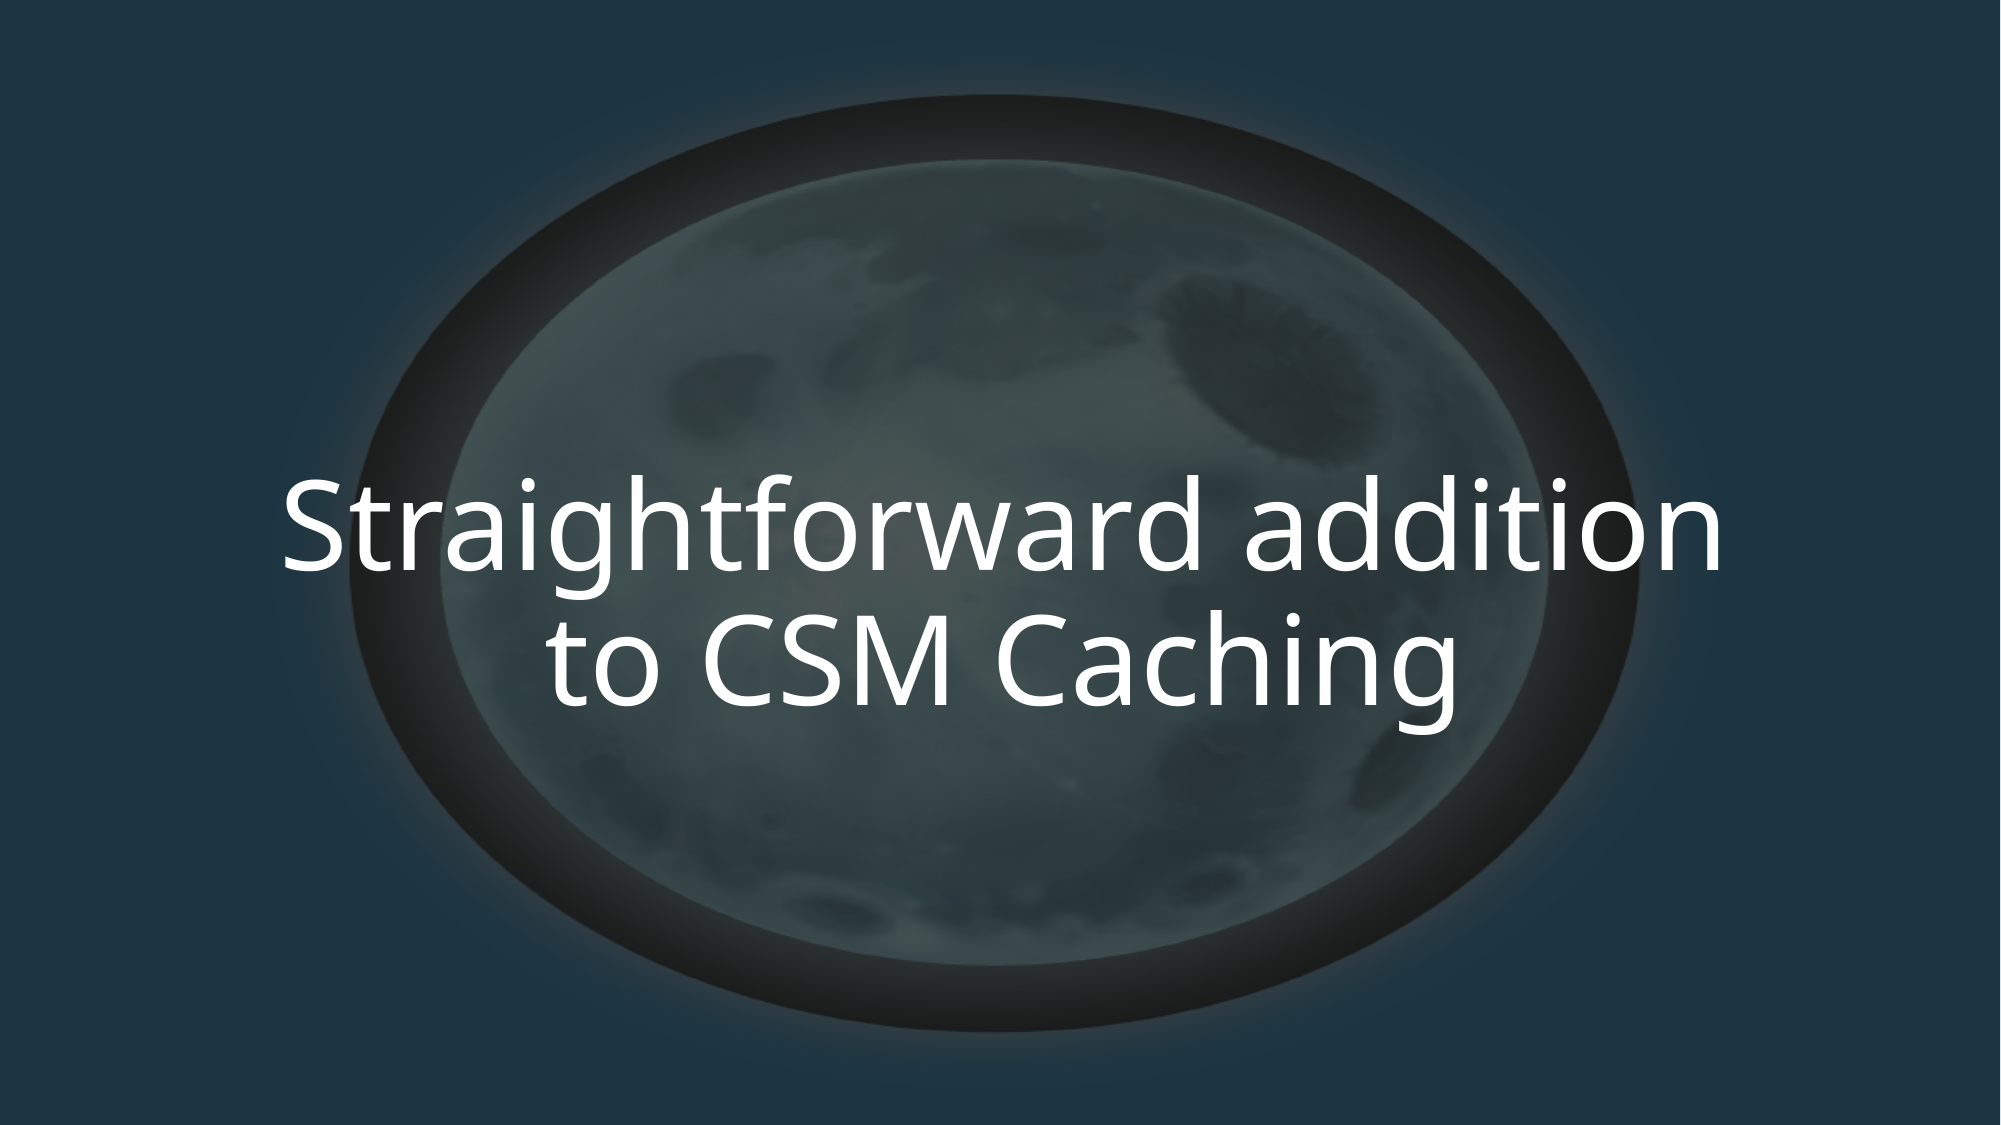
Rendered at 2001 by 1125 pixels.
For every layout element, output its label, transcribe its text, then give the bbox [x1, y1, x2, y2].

picture [0, 0, 2001, 1125]
title Straightforward addition to CSM Caching [254, 348, 1755, 740]
